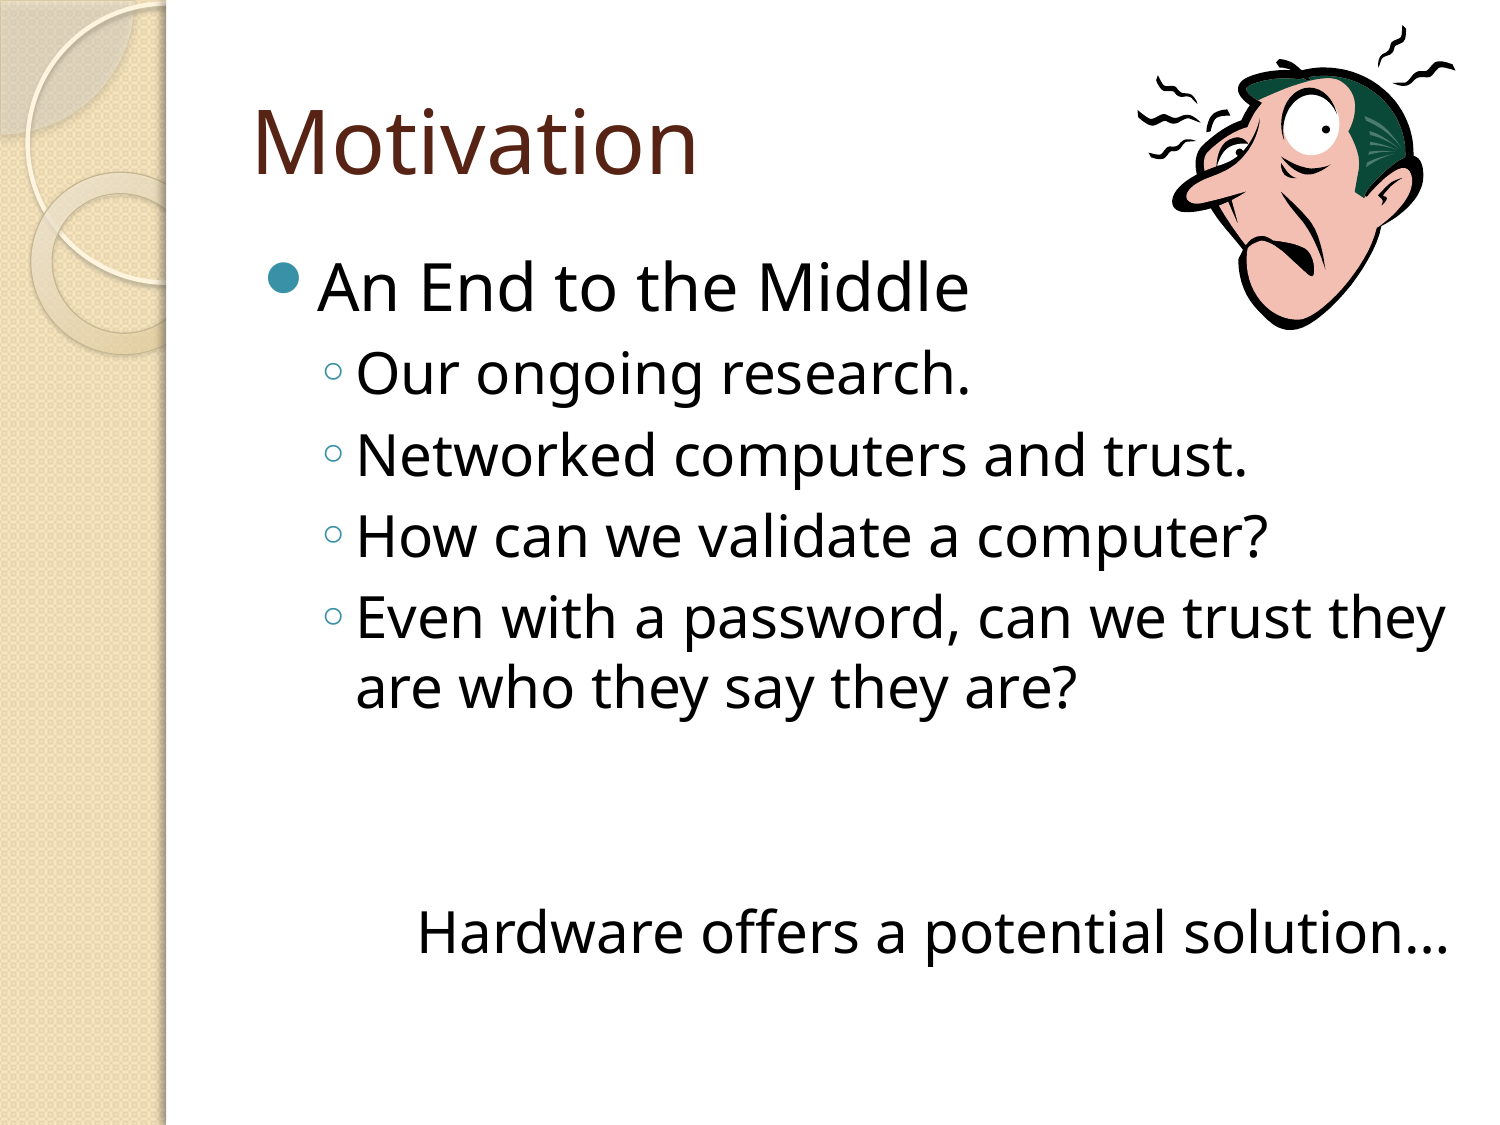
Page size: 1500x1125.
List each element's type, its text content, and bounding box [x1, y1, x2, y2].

list An End to the Middle Our ongoing research. Networked computers and trust. How can we validate a computer? Even with a password, can we trust they are who they say they are? Hardware offers a potential solution… [235, 237, 1466, 1025]
picture [1137, 24, 1456, 331]
title Motivation [235, 45, 1130, 233]
title Motivation [1462, 45, 1466, 233]
